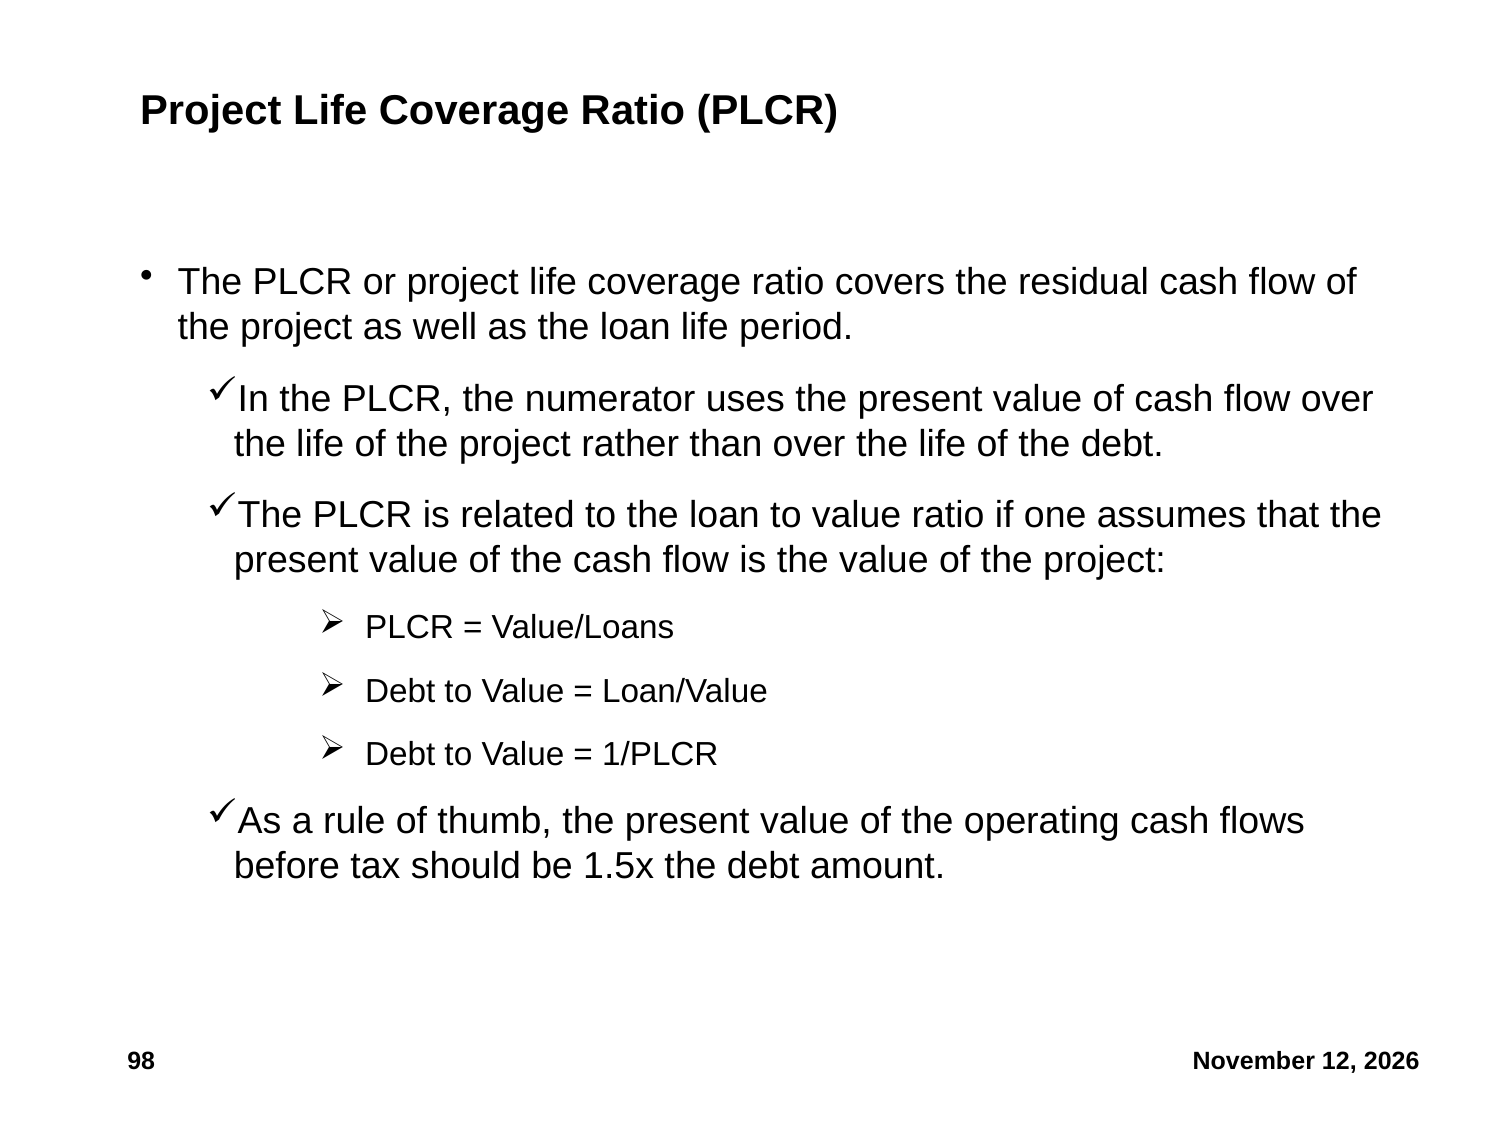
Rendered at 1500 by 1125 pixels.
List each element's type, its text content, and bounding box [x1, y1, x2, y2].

title Project Life Coverage Ratio (PLCR) [124, 74, 1376, 226]
list The PLCR or project life coverage ratio covers the residual cash flow of the project as well as the loan life period. In the PLCR, the numerator uses the present value of cash flow over the life of the project rather than over the life of the debt. The PLCR is related to the loan to value ratio if one assumes that the present value of the cash flow is the value of the project: PLCR = Value/Loans Debt to Value = Loan/Value Debt to Value = 1/PLCR As a rule of thumb, the present value of the operating cash flows before tax should be 1.5x the debt amount. [124, 249, 1413, 1001]
